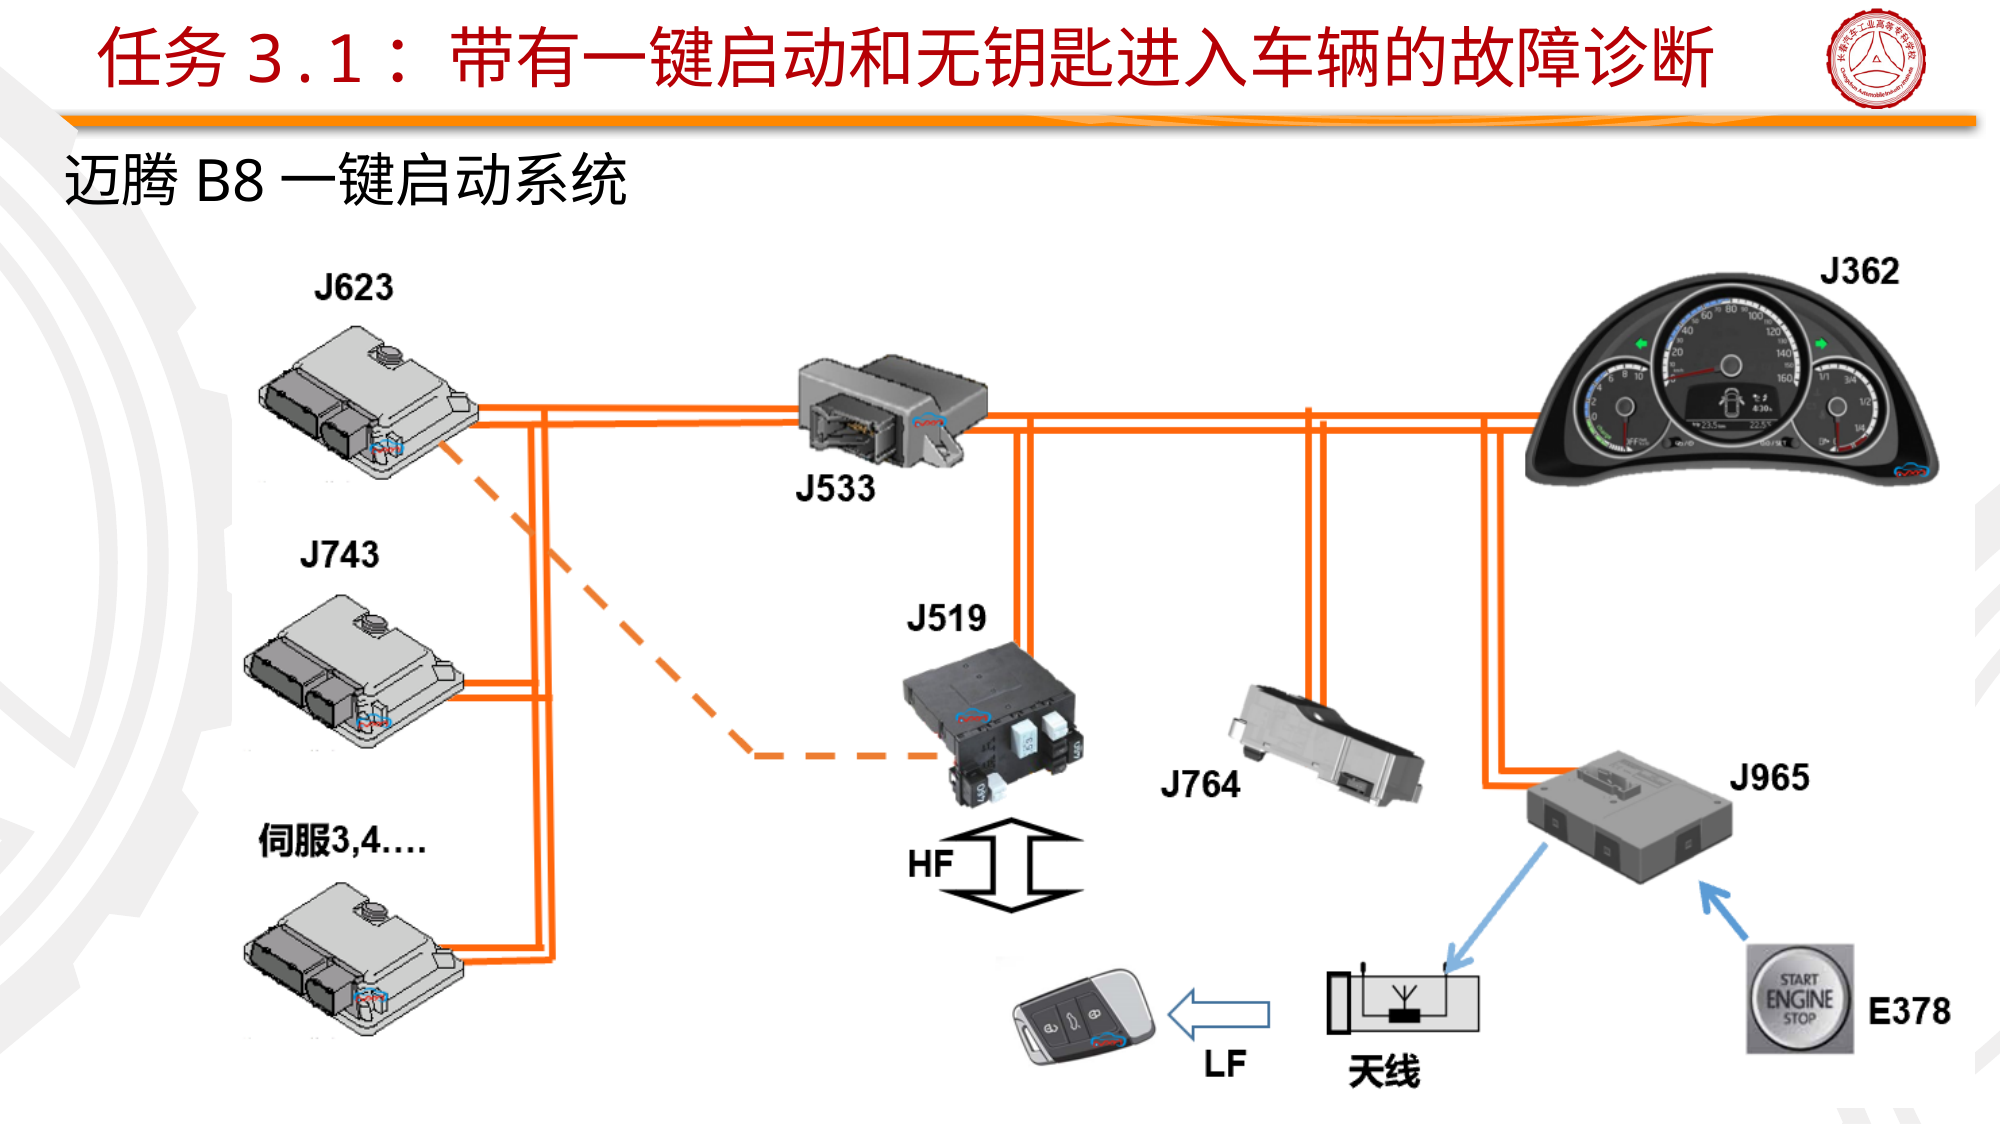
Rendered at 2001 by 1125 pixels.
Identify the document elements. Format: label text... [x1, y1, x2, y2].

picture [1826, 8, 1926, 109]
text_box 迈腾B8一键启动系统 [49, 143, 1200, 256]
text_box 任务3.1：带有一键启动和无钥匙进入车辆的故障诊断 [81, 17, 1767, 122]
picture [231, 226, 1975, 1108]
